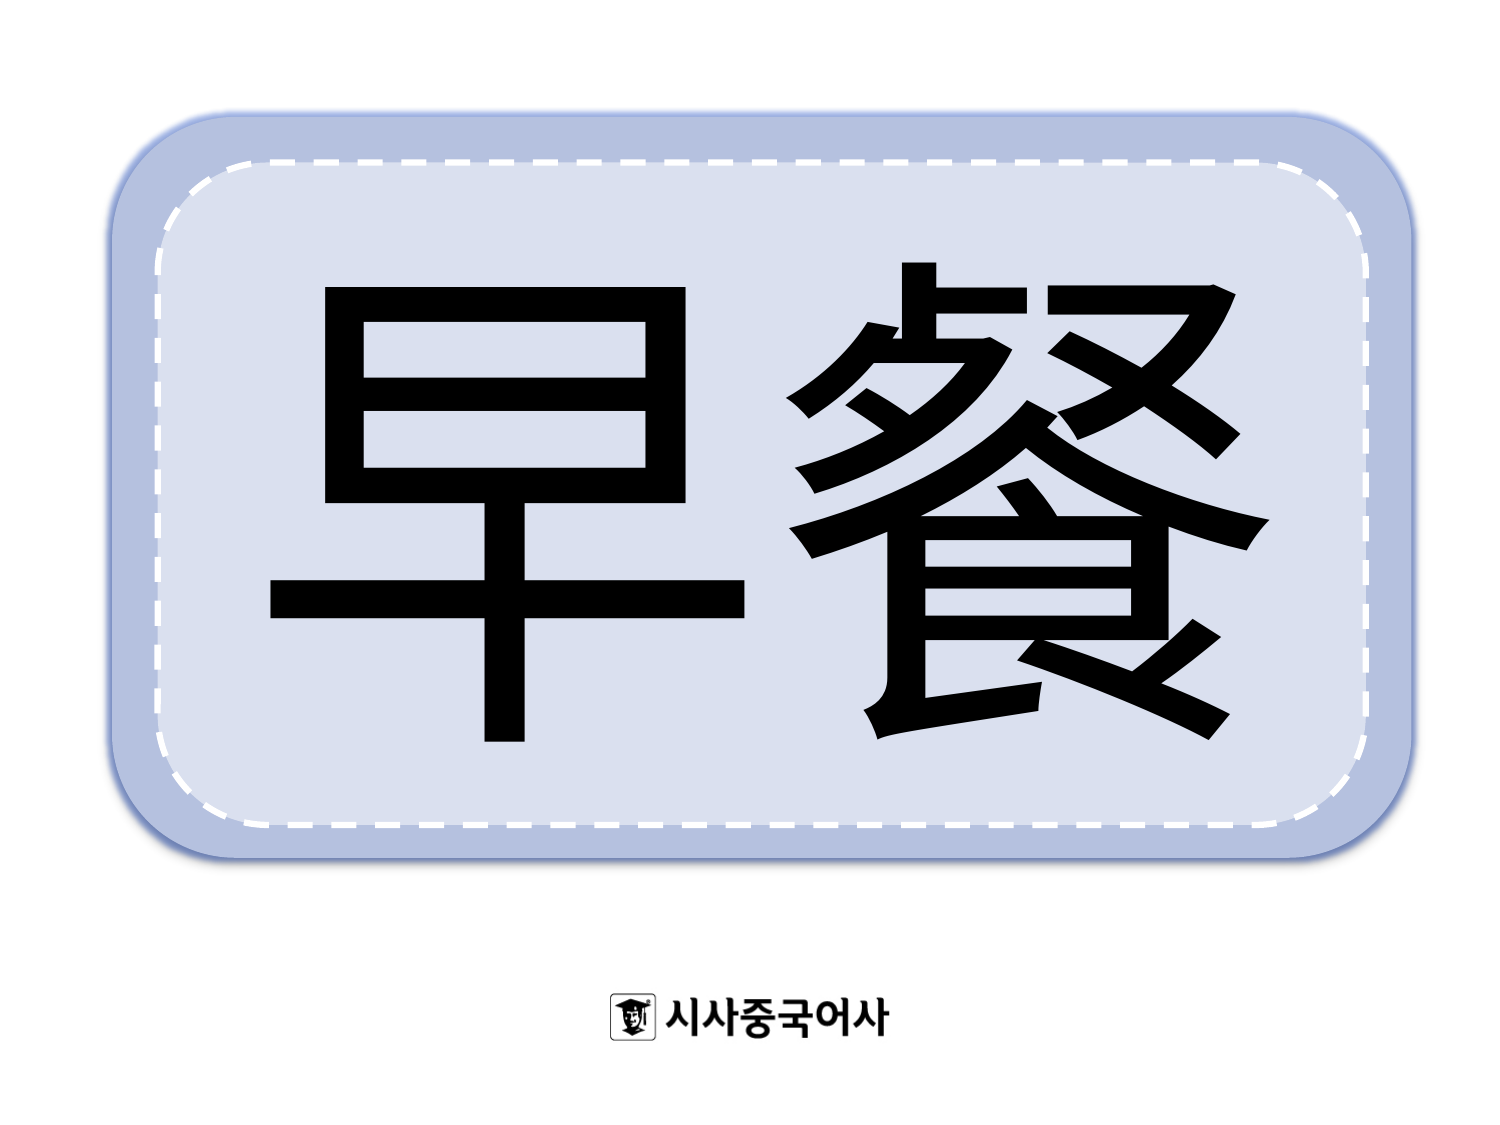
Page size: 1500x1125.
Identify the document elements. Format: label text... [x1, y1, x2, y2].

picture [602, 987, 898, 1047]
text_box 早餐 [162, 160, 1371, 824]
